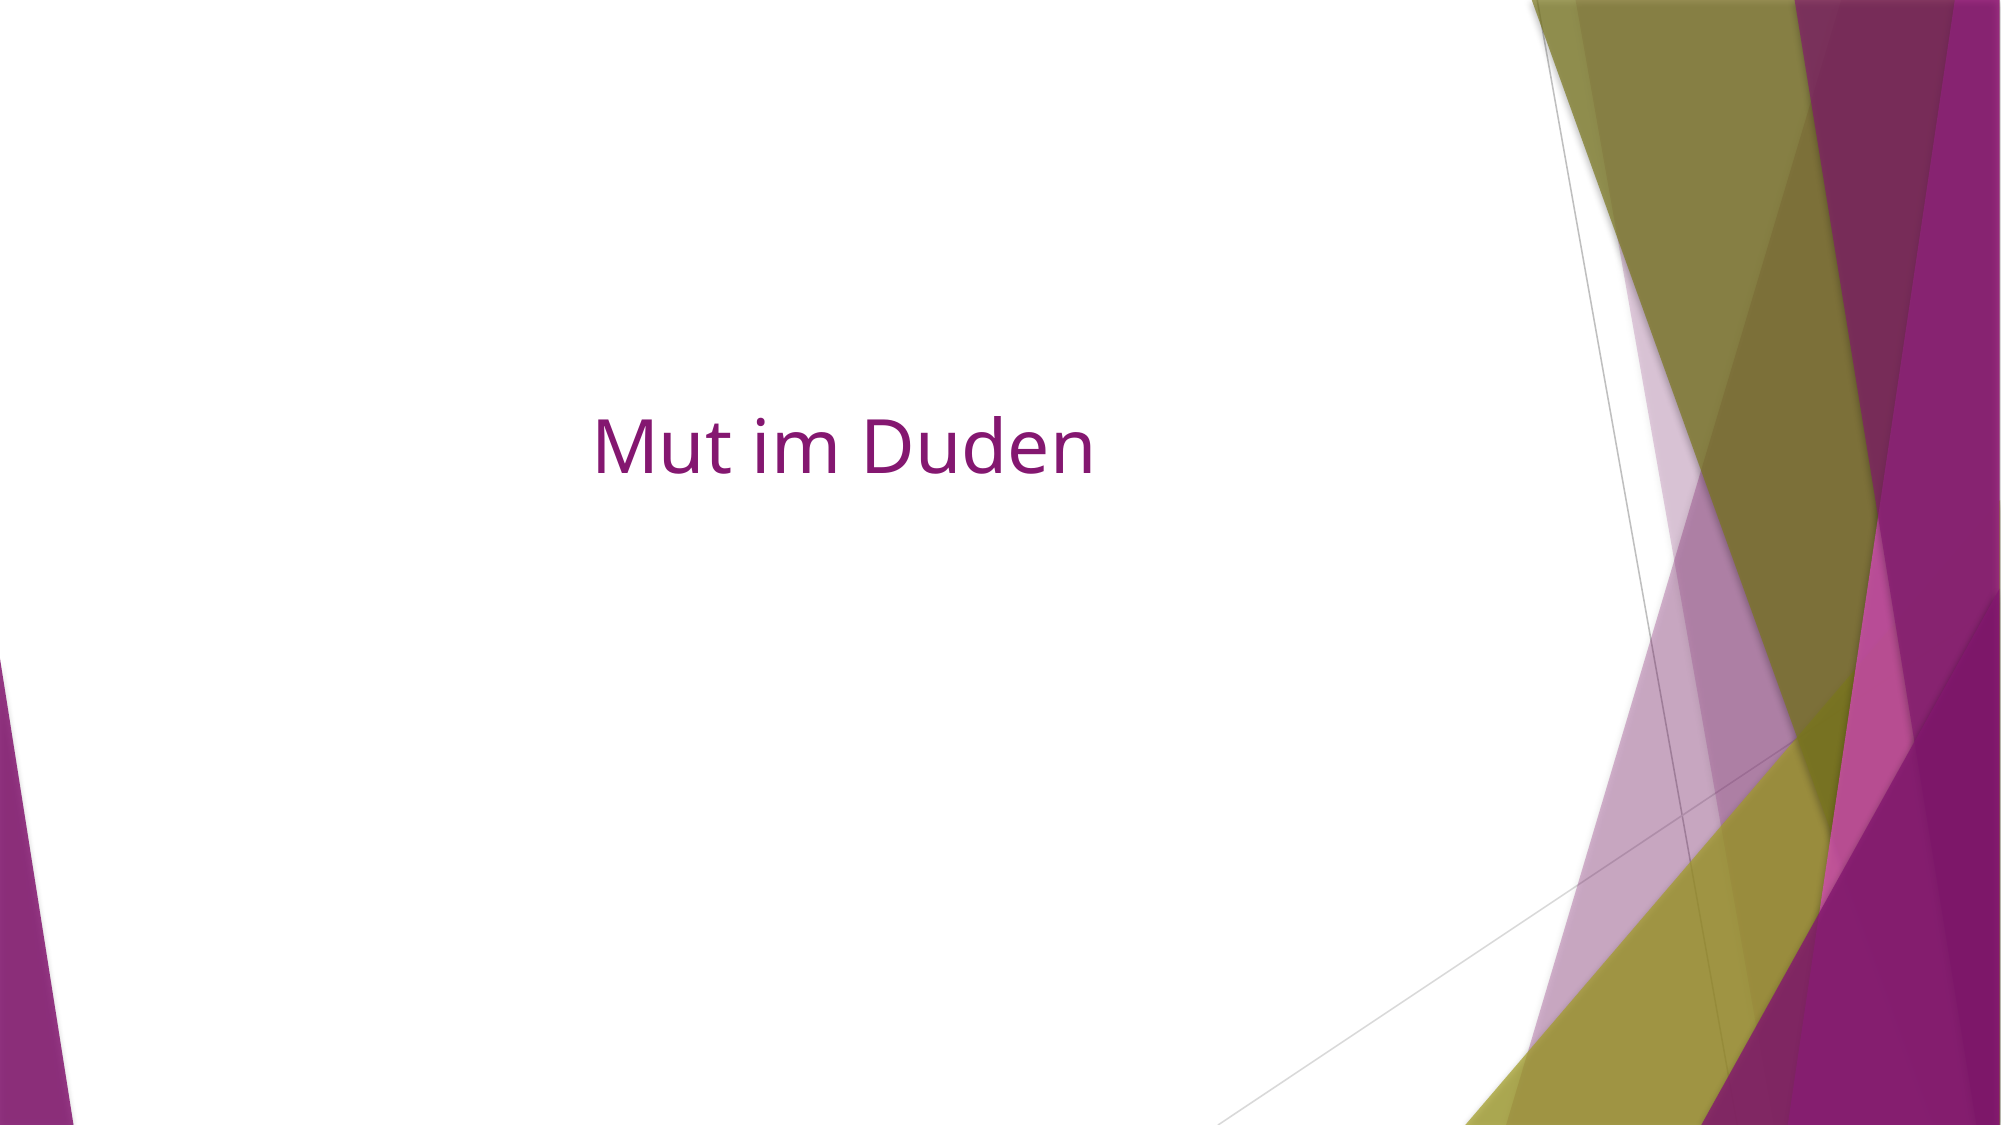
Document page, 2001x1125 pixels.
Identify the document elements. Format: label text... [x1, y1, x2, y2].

title Mut im Duden [138, 391, 1549, 608]
